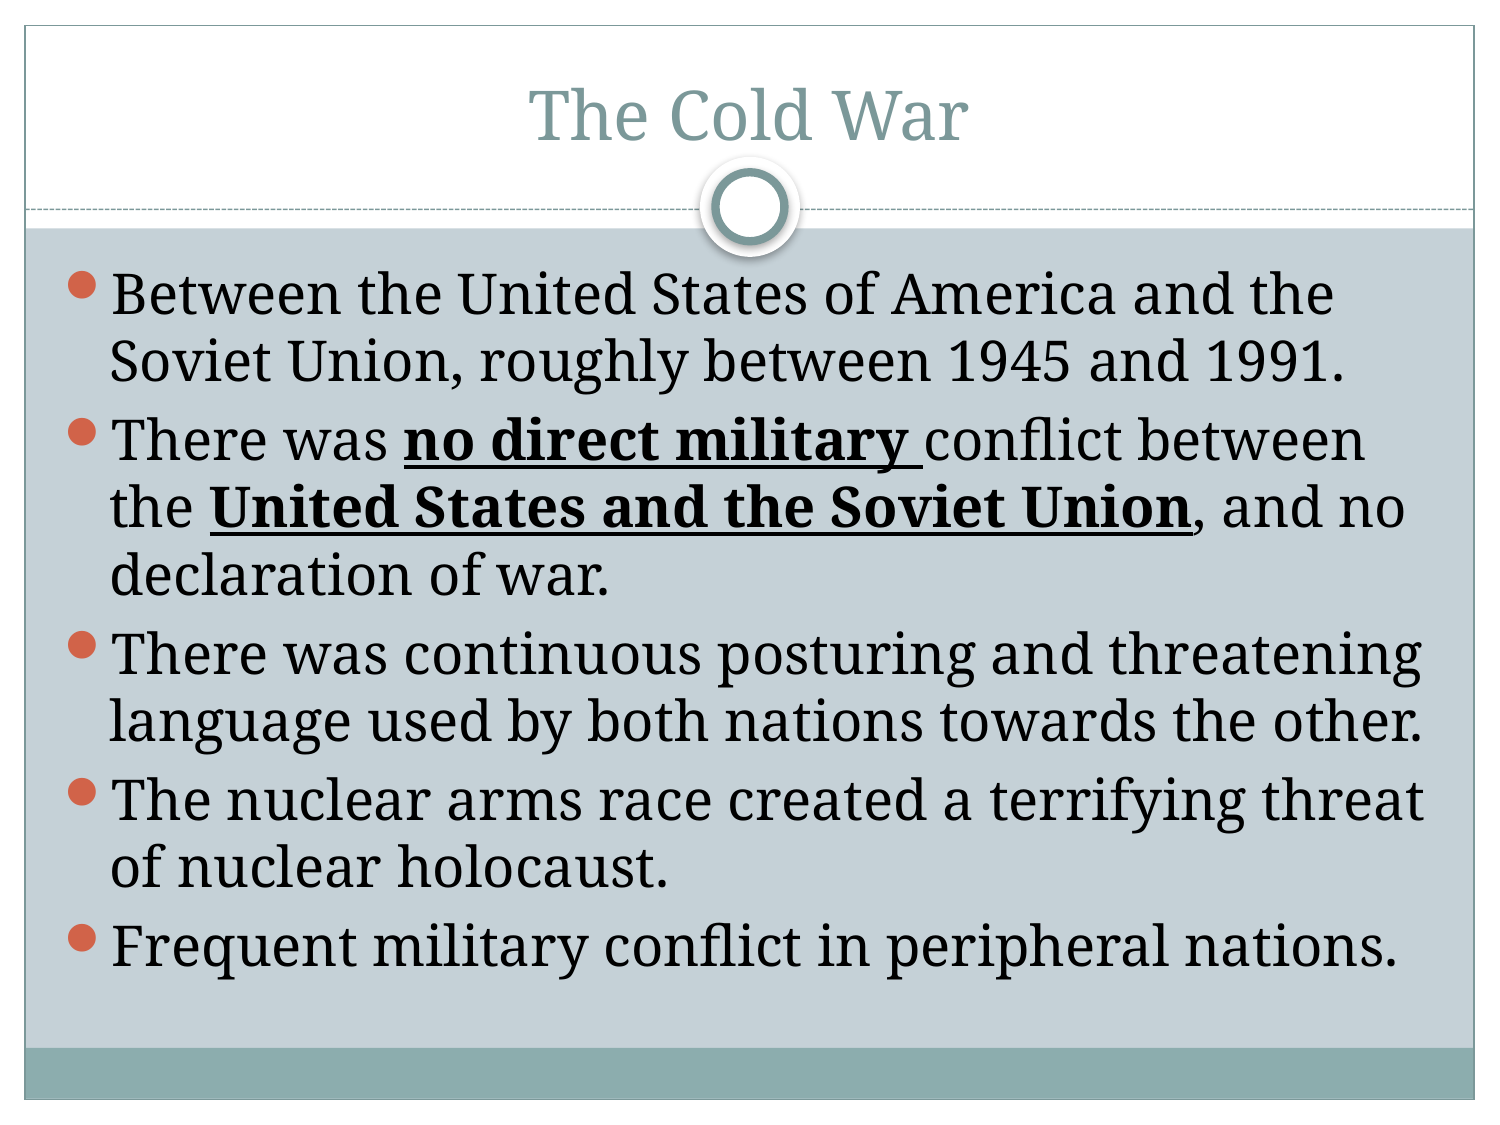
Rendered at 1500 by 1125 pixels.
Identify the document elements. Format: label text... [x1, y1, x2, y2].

list Between the United States of America and the Soviet Union, roughly between 1945 and 1991. There was no direct military conflict between the United States and the Soviet Union, and no declaration of war. There was continuous posturing and threatening language used by both nations towards the other. The nuclear arms race created a terrifying threat of nuclear holocaust. Frequent military conflict in peripheral nations. [49, 250, 1445, 1001]
title The Cold War [49, 37, 1450, 162]
